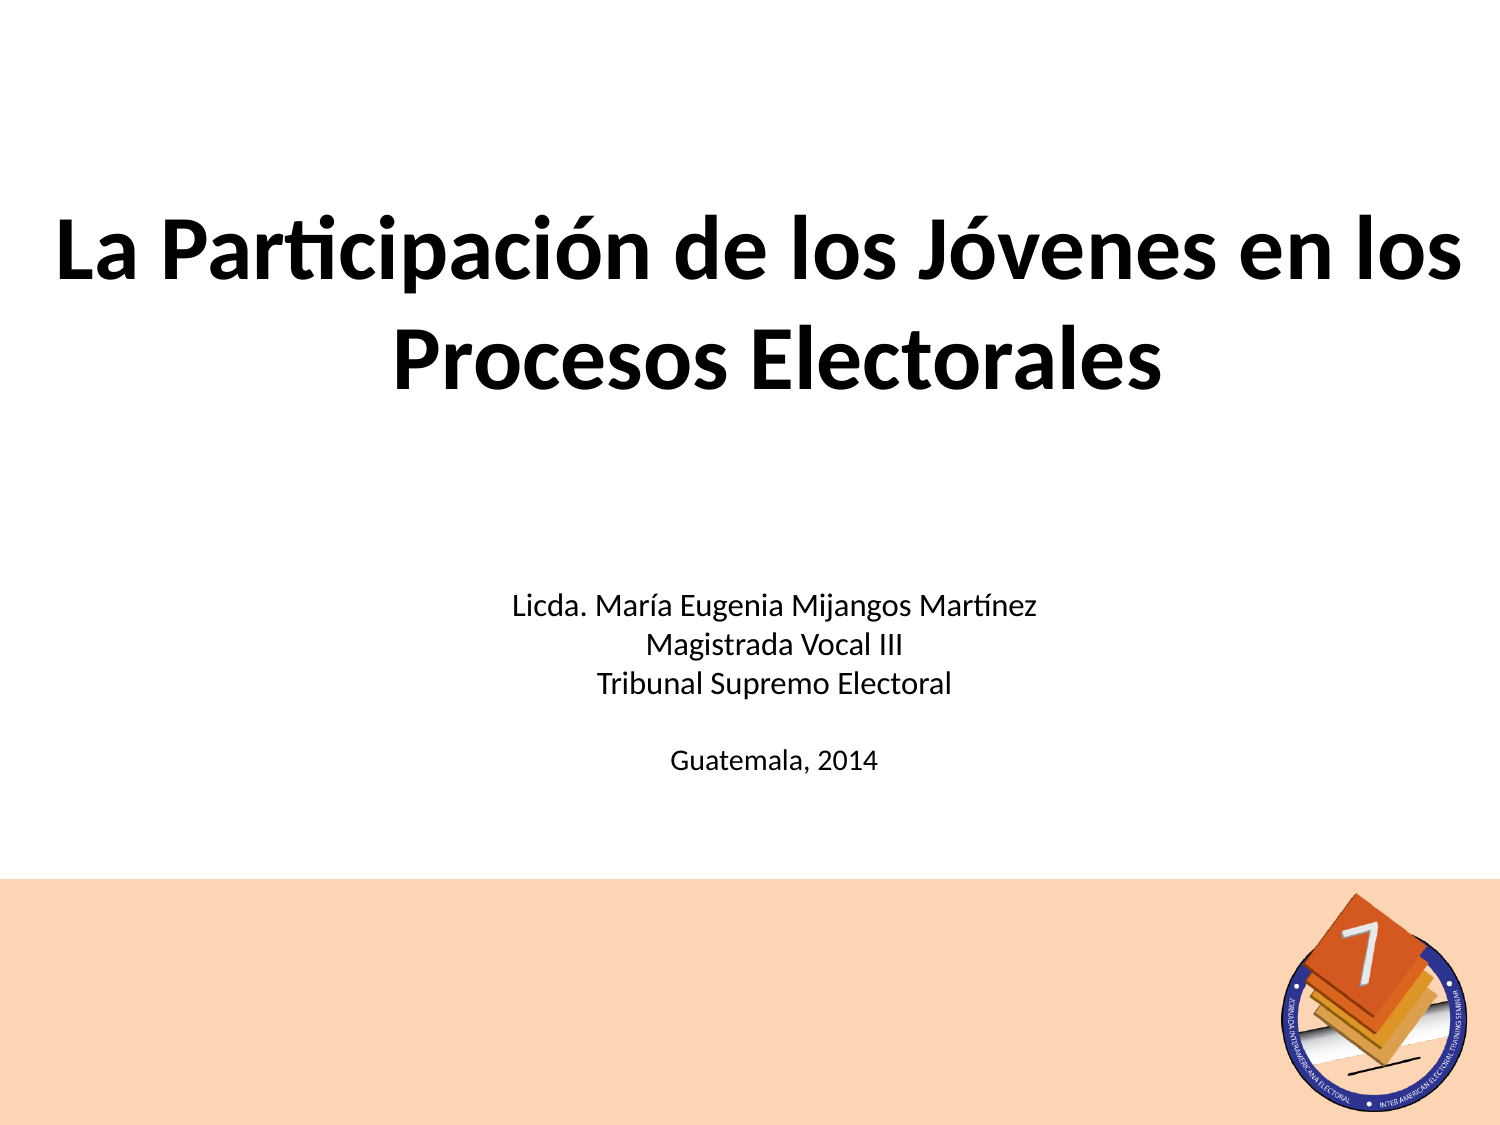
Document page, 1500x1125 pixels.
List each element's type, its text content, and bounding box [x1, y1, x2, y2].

picture [1281, 893, 1471, 1112]
text_box La Participación de los Jóvenes en los Procesos Electorales [12, 180, 1488, 513]
text_box Licda. María Eugenia Mijangos Martínez Magistrada Vocal III Tribunal Supremo Electoral Guatemala, 2014 [78, 574, 1471, 786]
text_box [0, 879, 1500, 1125]
